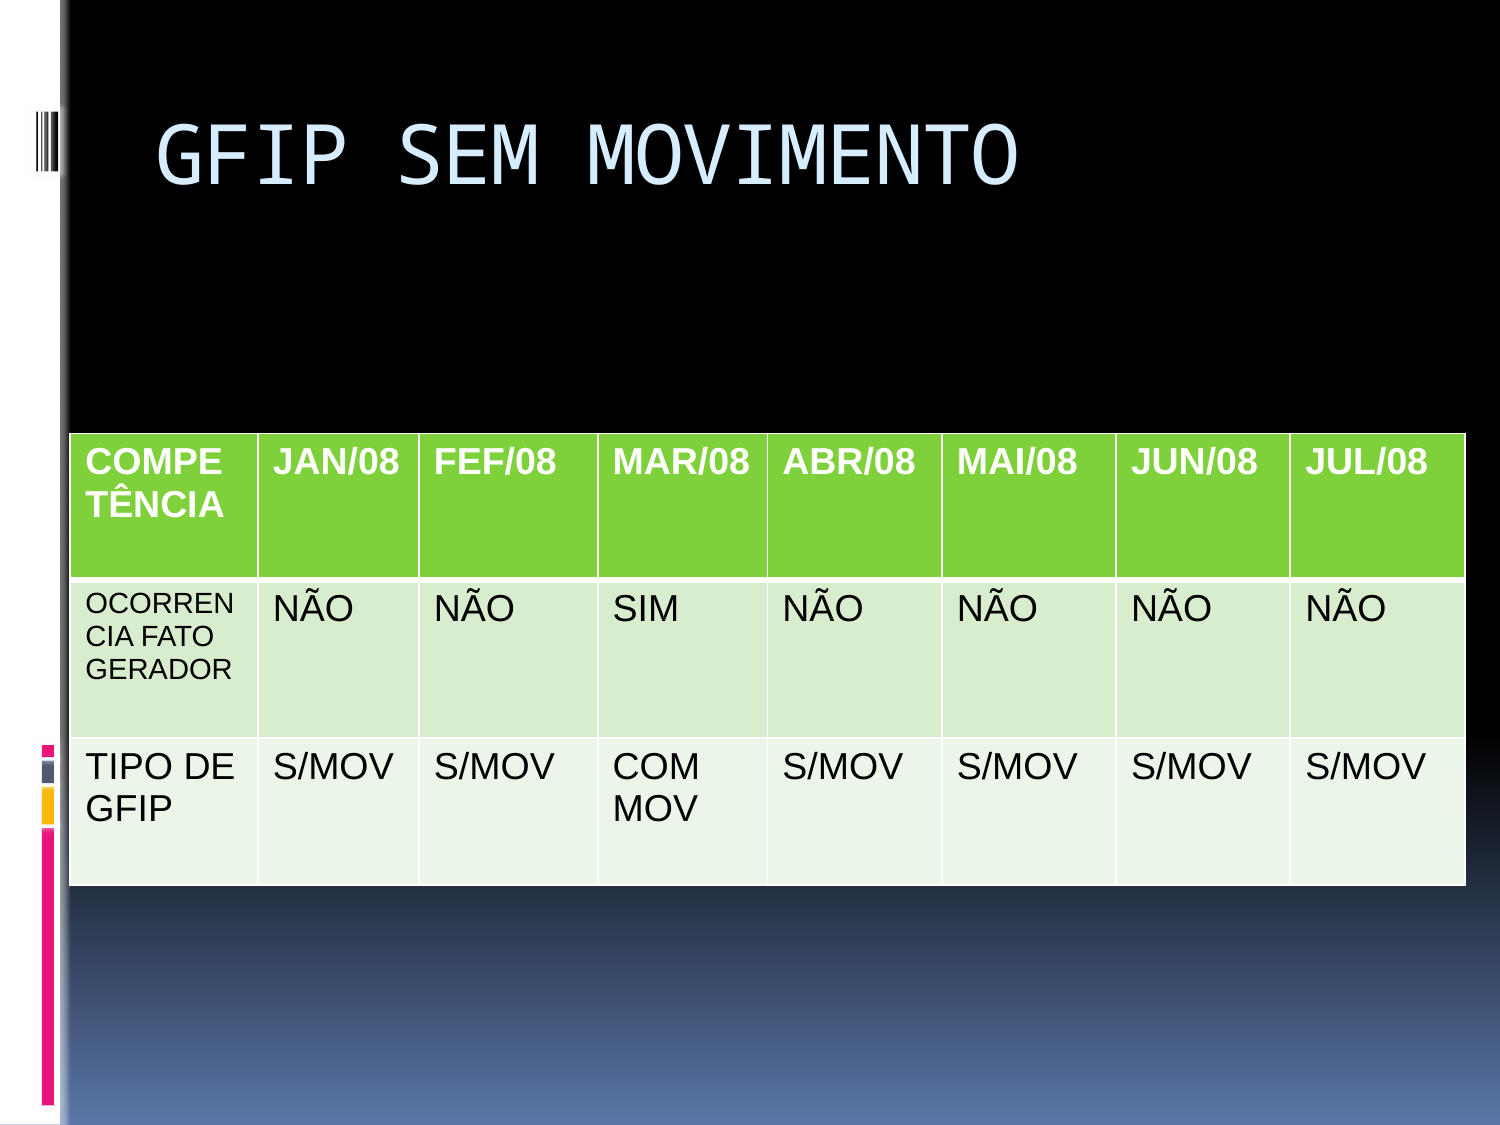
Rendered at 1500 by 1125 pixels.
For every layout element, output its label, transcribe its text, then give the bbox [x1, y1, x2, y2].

table_header JUN/08 [1117, 434, 1289, 577]
table_header FEF/08 [420, 434, 597, 577]
table_cell NÃO [259, 583, 418, 737]
table_cell S/MOV [259, 739, 418, 884]
table_cell OCORRENCIA FATO GERADOR [71, 583, 257, 737]
table_cell COM MOV [599, 739, 767, 884]
table_cell NÃO [1291, 583, 1464, 737]
table_cell S/MOV [943, 739, 1115, 884]
table_cell NÃO [943, 583, 1115, 737]
table_cell S/MOV [420, 739, 597, 884]
table_cell TIPO DE GFIP [71, 739, 257, 884]
table_header MAI/08 [943, 434, 1115, 577]
table_cell S/MOV [768, 739, 941, 884]
table_cell NÃO [768, 583, 941, 737]
table_cell NÃO [420, 583, 597, 737]
table_cell S/MOV [1117, 739, 1289, 884]
table_cell NÃO [1117, 583, 1289, 737]
table_header JAN/08 [259, 434, 418, 577]
table_header COMPETÊNCIA [71, 434, 257, 577]
table_header ABR/08 [768, 434, 941, 577]
table_cell SIM [599, 583, 767, 737]
table_cell S/MOV [1291, 739, 1464, 884]
table_header JUL/08 [1291, 434, 1464, 577]
table_header MAR/08 [599, 434, 767, 577]
title GFIP SEM MOVIMENTO [140, 93, 1416, 244]
